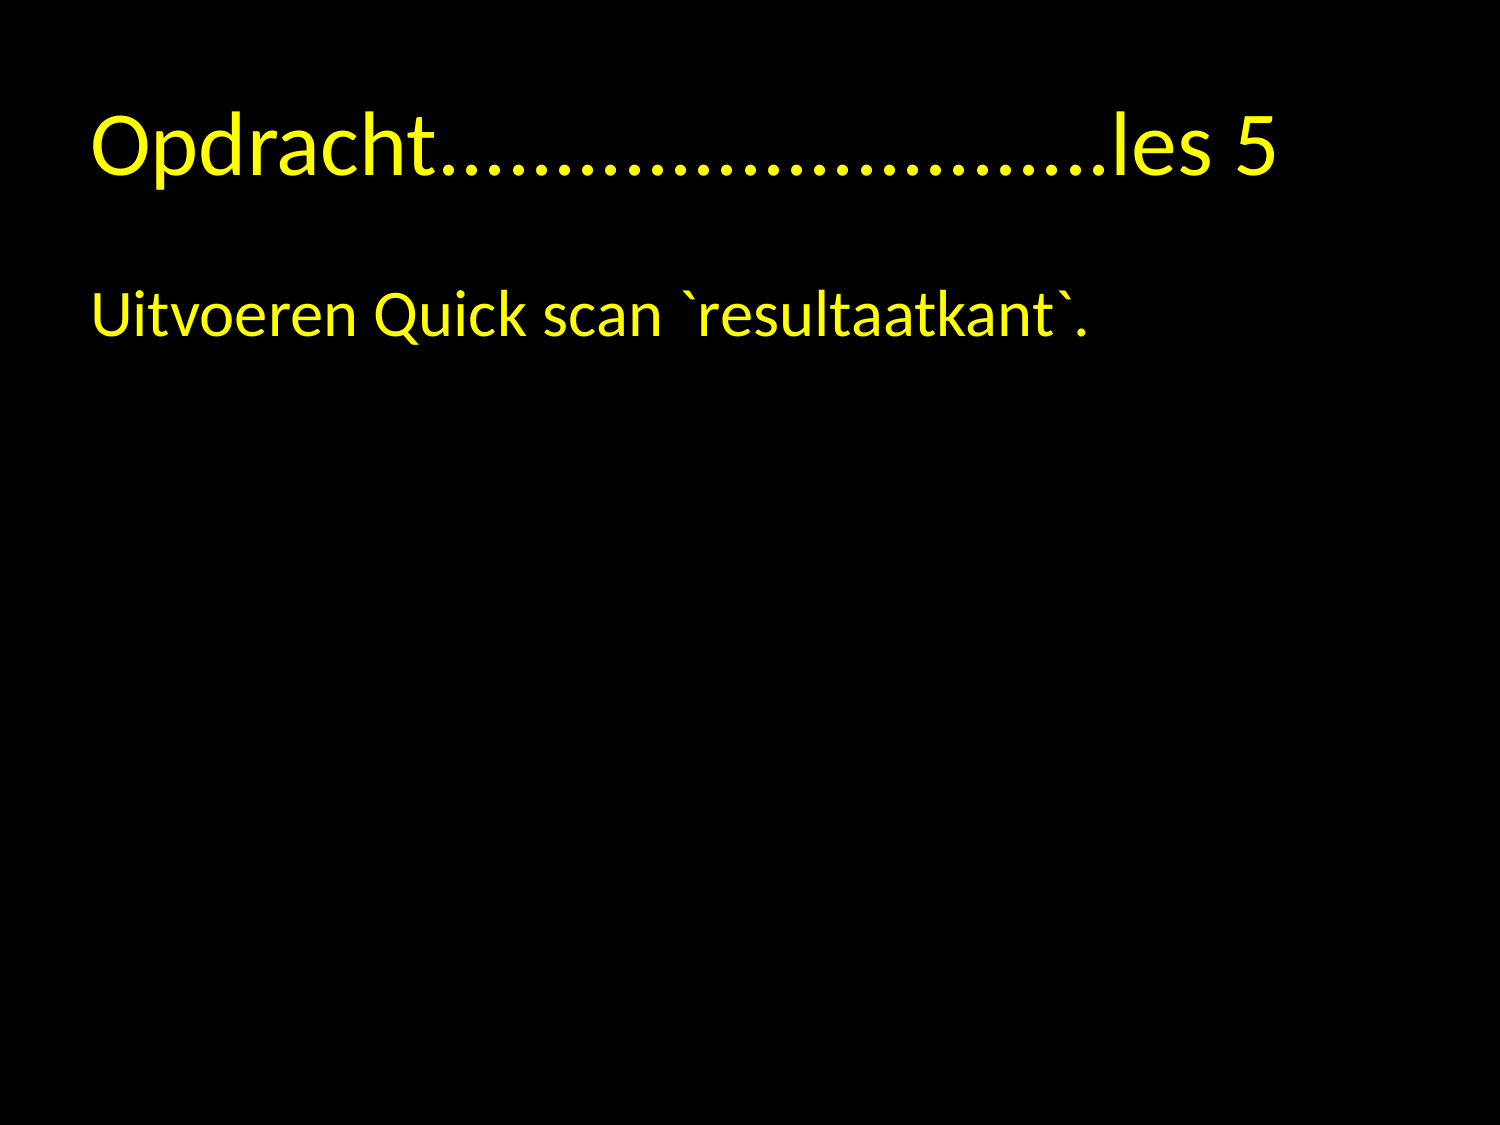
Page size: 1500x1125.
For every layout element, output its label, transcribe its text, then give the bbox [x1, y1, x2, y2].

list Uitvoeren Quick scan `resultaatkant`. [75, 262, 1425, 1005]
title Opdracht.............................les 5 [75, 45, 1425, 233]
